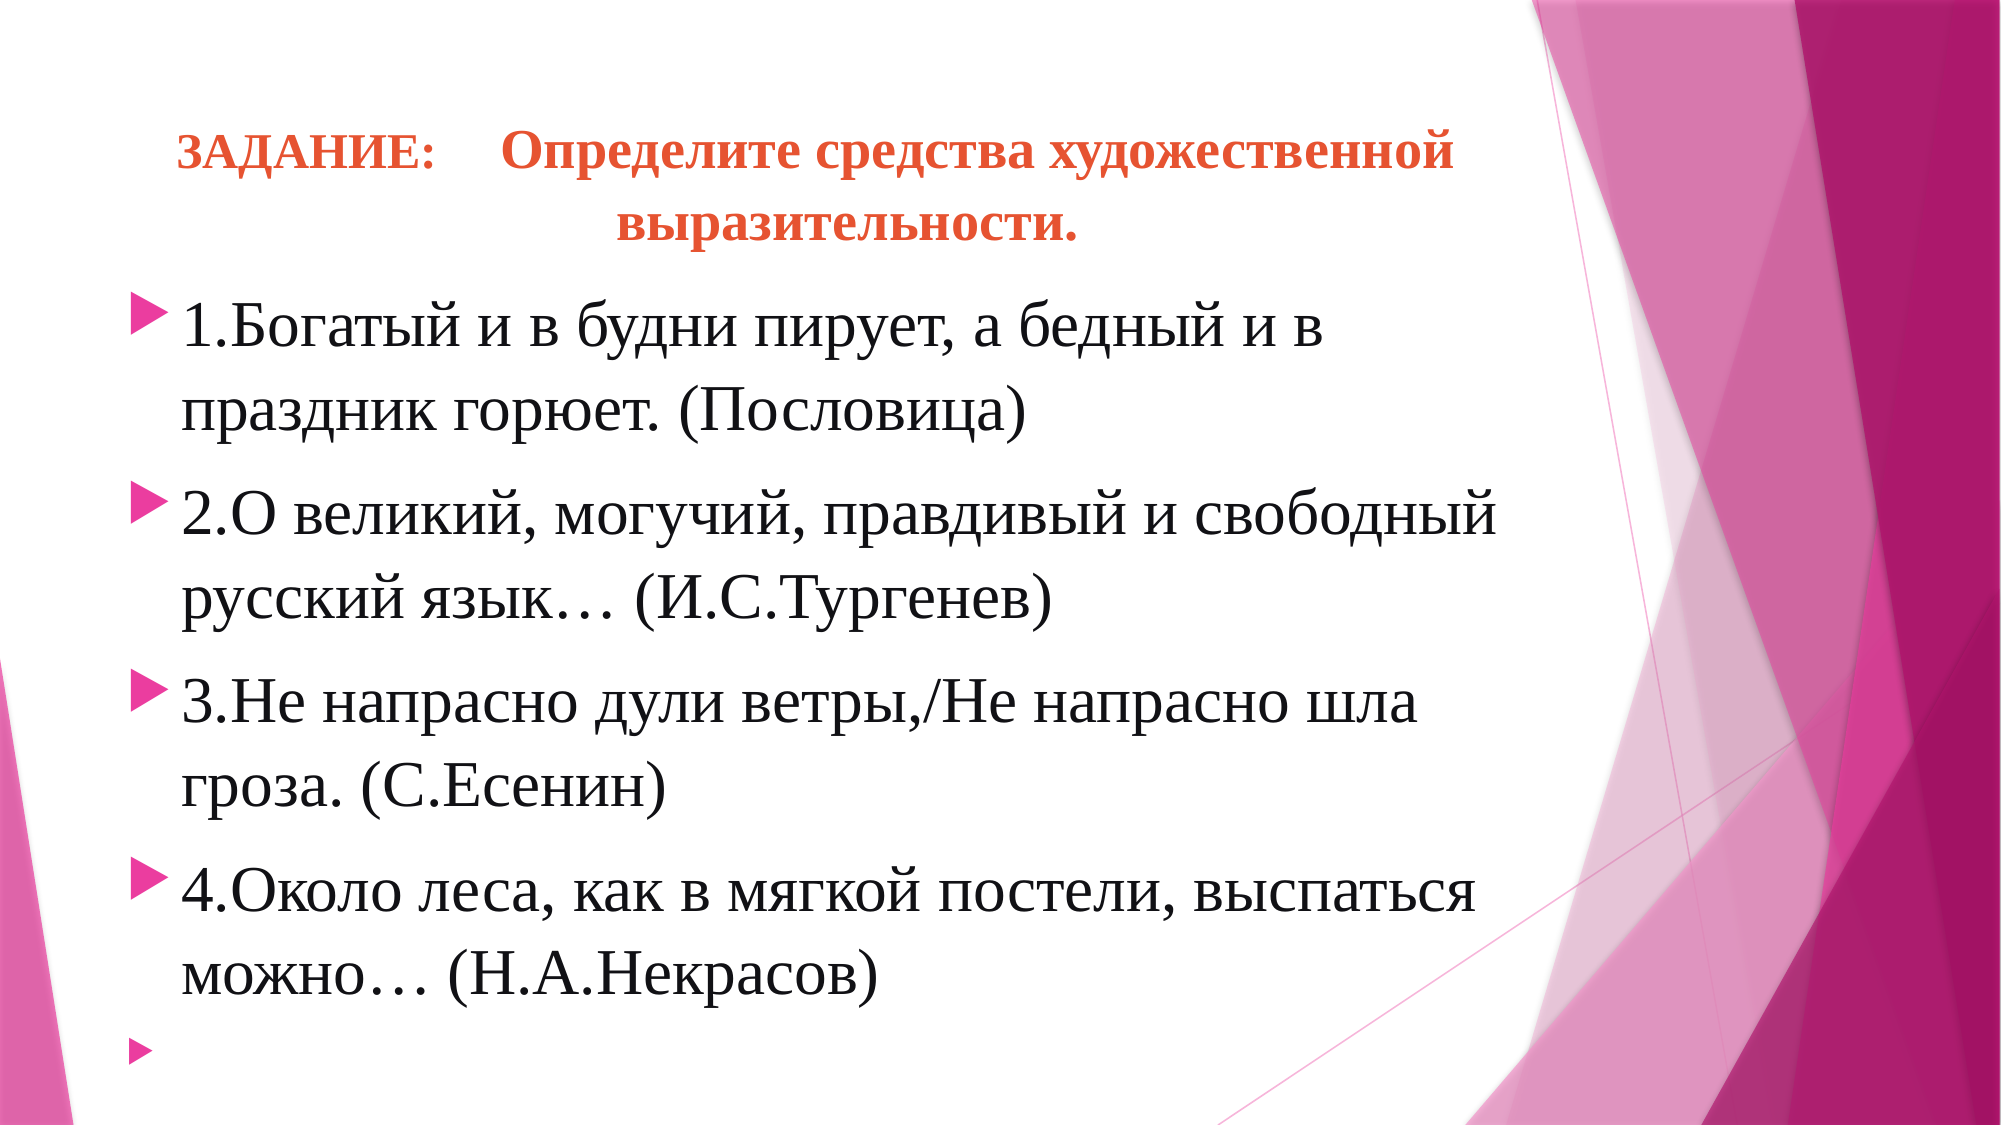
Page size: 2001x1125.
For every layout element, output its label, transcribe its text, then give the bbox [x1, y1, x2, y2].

title ЗАДАНИЕ: Определите средства художественной выразительности. [111, 99, 1522, 268]
list 1.Богатый и в будни пирует, а бедный и в праздник горюет. (Пословица) 2.О великий, могучий, правдивый и свободный русский язык… (И.С.Тургенев) 3.Не напрасно дули ветры,/Не напрасно шла гроза. (С.Есенин) 4.Около леса, как в мягкой постели, выспаться можно… (Н.А.Некрасов) [111, 268, 1522, 1094]
